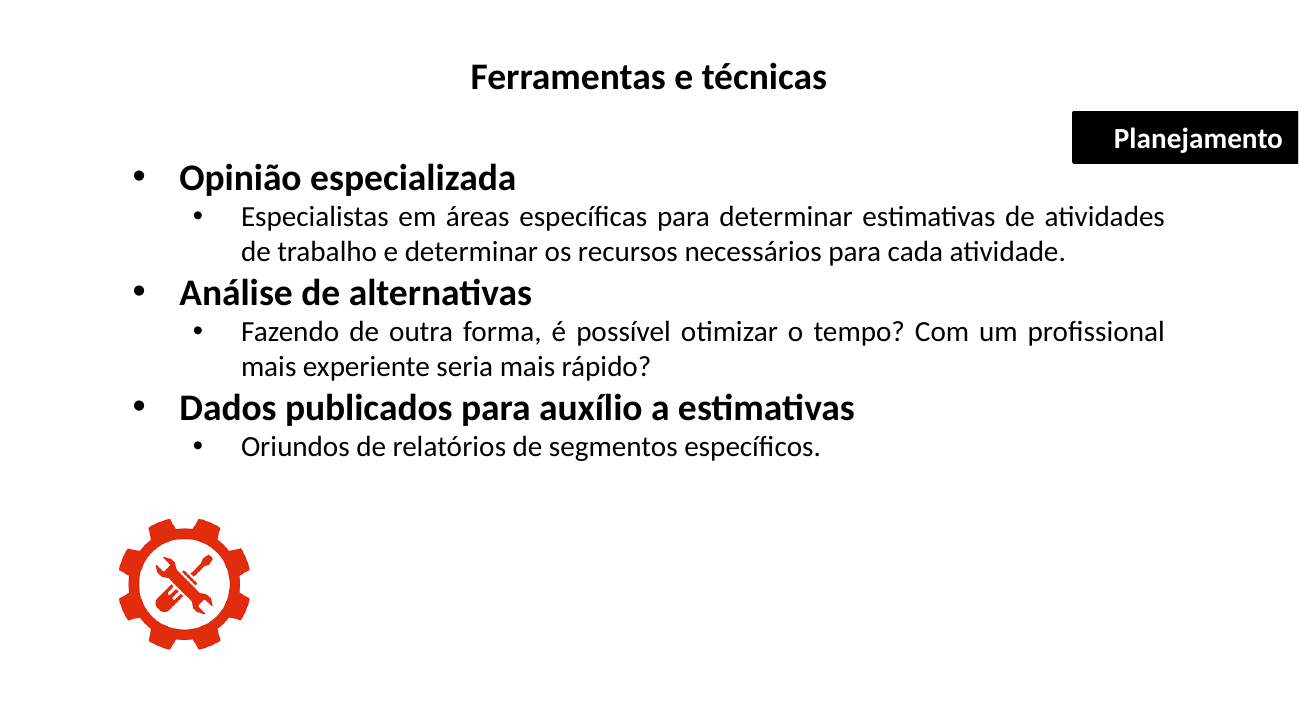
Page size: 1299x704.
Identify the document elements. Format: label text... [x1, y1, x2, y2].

text_box Ferramentas e técnicas [0, 44, 1299, 106]
picture [117, 517, 251, 651]
text_box Opinião especializada Especialistas em áreas específicas para determinar estimativas de atividades de trabalho e determinar os recursos necessários para cada atividade. Análise de alternativas Fazendo de outra forma, é possível otimizar o tempo? Com um profissional mais experiente seria mais rápido? Dados publicados para auxílio a estimativas Oriundos de relatórios de segmentos específicos. [117, 145, 1181, 474]
text_box Planejamento [1074, 112, 1299, 162]
